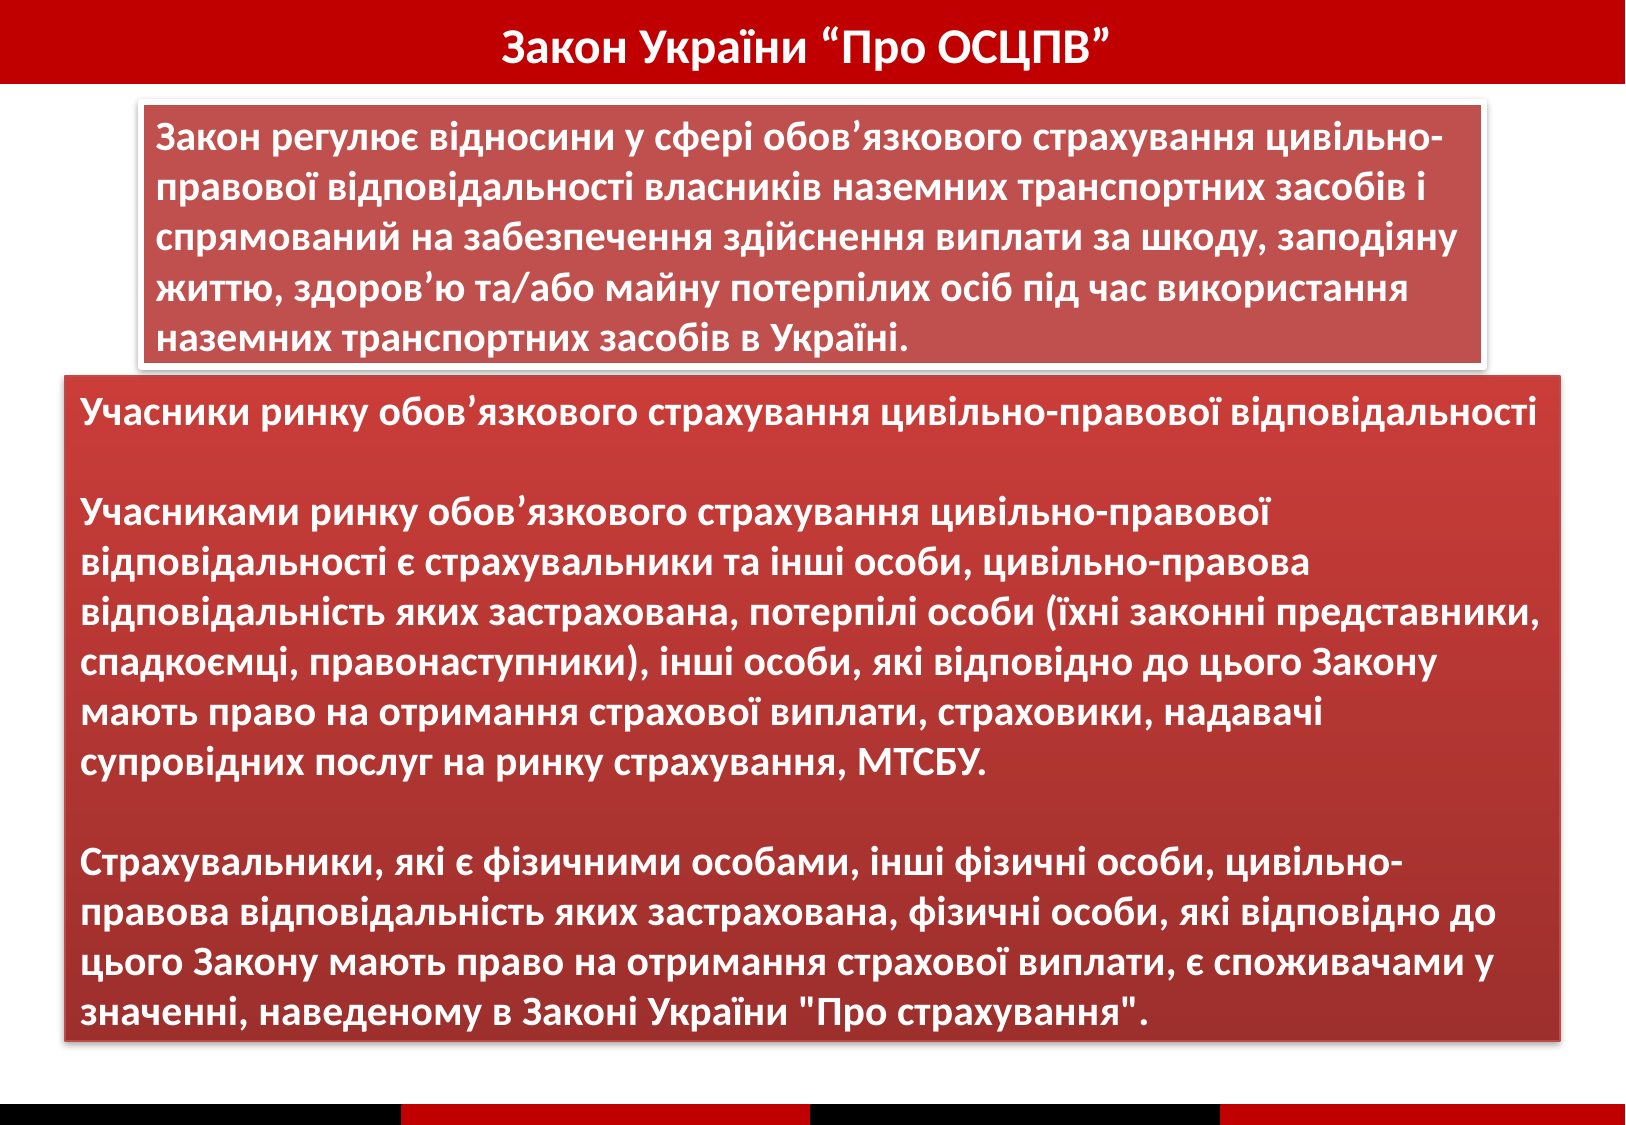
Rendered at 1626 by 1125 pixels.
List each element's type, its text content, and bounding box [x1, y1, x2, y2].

text_box [810, 1104, 1220, 1125]
text_box Закон регулює відносини у сфері обов’язкового страхування цивільно-правової відповідальності власників наземних транспортних засобів і спрямований на забезпечення здійснення виплати за шкоду, заподіяну життю, здоров’ю та/або майну потерпілих осіб під час використання наземних транспортних засобів в Україні. [138, 99, 1487, 370]
text_box [1220, 1104, 1625, 1125]
text_box [0, 1104, 401, 1125]
text_box Закон України “Про ОСЦПВ” [0, 0, 1625, 84]
text_box Учасники ринку обов’язкового страхування цивільно-правової відповідальності Учасниками ринку обов’язкового страхування цивільно-правової відповідальності є страхувальники та інші особи, цивільно-правова відповідальність яких застрахована, потерпілі особи (їхні законні представники, спадкоємці, правонаступники), інші особи, які відповідно до цього Закону мають право на отримання страхової виплати, страховики, надавачі супровідних послуг на ринку страхування, МТСБУ. Страхувальники, які є фізичними особами, інші фізичні особи, цивільно-правова відповідальність яких застрахована, фізичні особи, які відповідно до цього Закону мають право на отримання страхової виплати, є споживачами у значенні, наведеному в Законі України "Про страхування". [64, 375, 1561, 1042]
text_box [401, 1104, 810, 1125]
